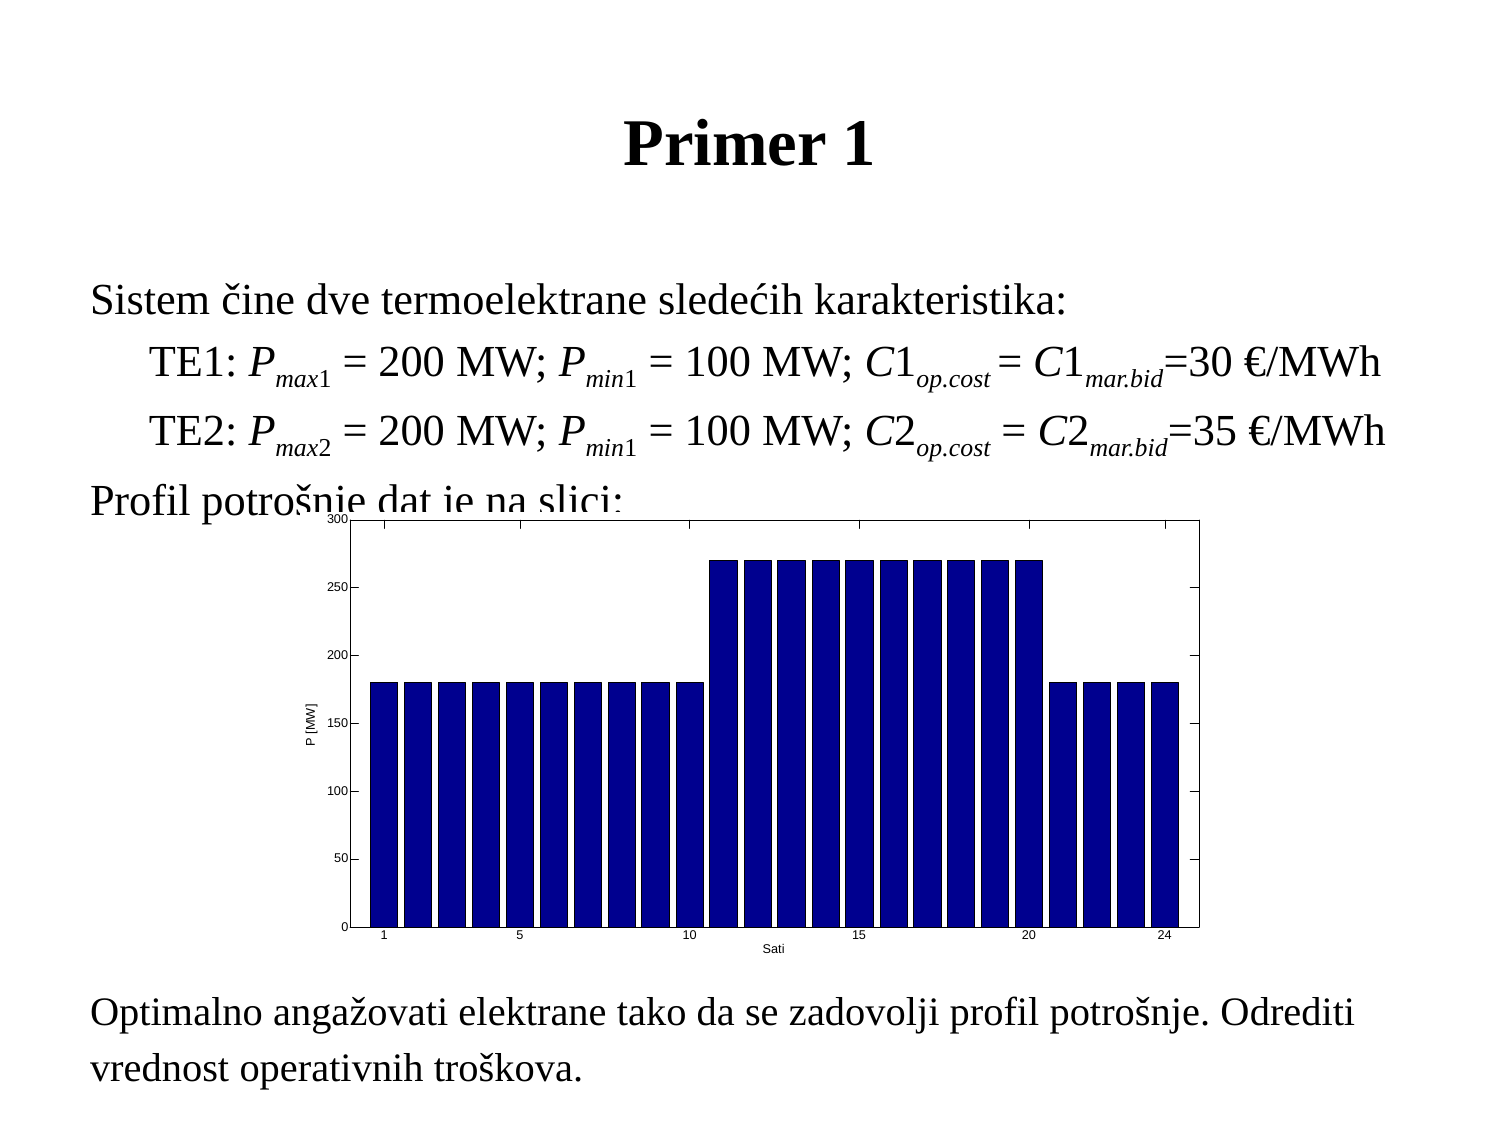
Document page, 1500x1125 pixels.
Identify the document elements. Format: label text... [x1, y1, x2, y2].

list Sistem čine dve termoelektrane sledećih karakteristika: TE1: Pmax1 = 200 MW; Pmin1 = 100 MW; C1op.cost = C1mar.bid=30 €/MWh TE2: Pmax2 = 200 MW; Pmin1 = 100 MW; C2op.cost = C2mar.bid=35 €/MWh Profil potrošnje dat je na slici: Optimalno angažovati elektrane tako da se zadovolji profil potrošnje. Odrediti vrednost operativnih troškova. [75, 262, 1463, 1100]
picture [299, 512, 1201, 957]
title Primer 1 [75, 45, 1425, 233]
